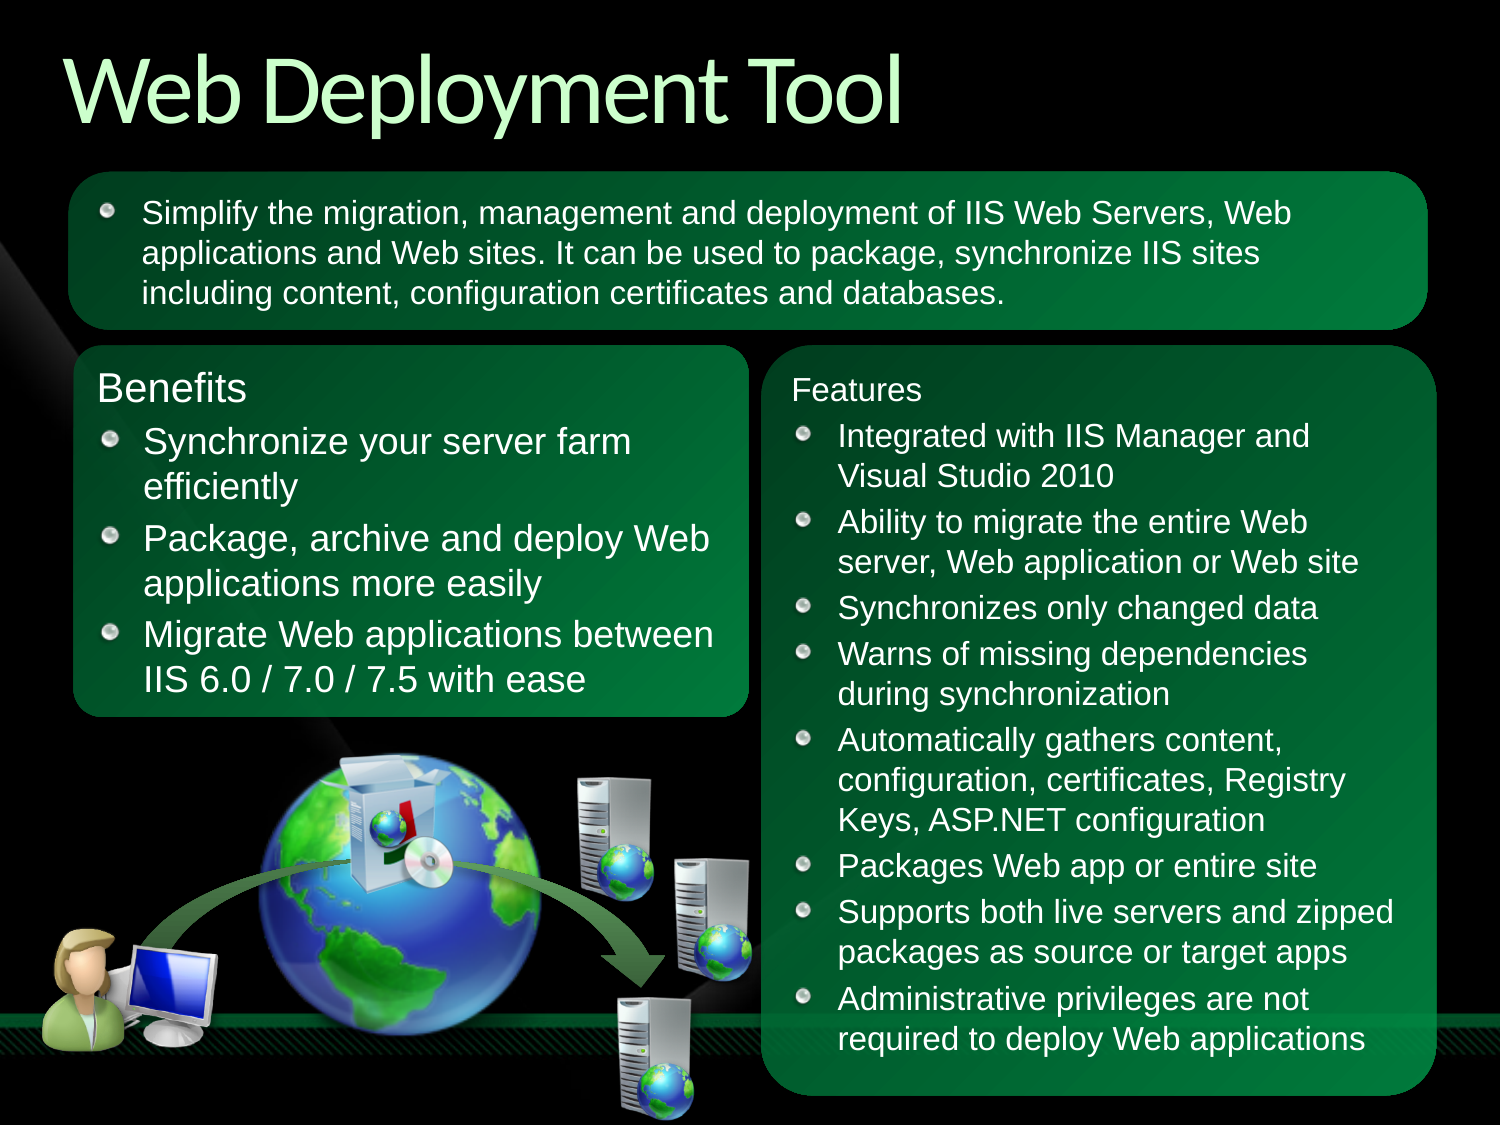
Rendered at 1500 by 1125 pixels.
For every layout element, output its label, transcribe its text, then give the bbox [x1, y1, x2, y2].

text_box Benefits Synchronize your server farm efficiently Package, archive and deploy Web applications more easily Migrate Web applications between IIS 6.0 / 7.0 / 7.5 with ease [73, 345, 749, 717]
text_box Simplify the migration, management and deployment of IIS Web Servers, Web applications and Web sites. It can be used to package, synchronize IIS sites including content, configuration certificates and databases. [68, 171, 1428, 330]
picture [0, 0, 1500, 1125]
title Web Deployment Tool [62, 37, 1438, 147]
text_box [576, 777, 666, 906]
text_box [585, 918, 666, 988]
text_box Features Integrated with IIS Manager and Visual Studio 2010 Ability to migrate the entire Web server, Web application or Web site Synchronizes only changed data Warns of missing dependencies during synchronization Automatically gathers content, configuration, certificates, Registry Keys, ASP.NET configuration Packages Web app or entire site Supports both live servers and zipped packages as source or target apps Administrative privileges are not required to deploy Web applications [761, 345, 1437, 1096]
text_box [313, 747, 466, 901]
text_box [674, 858, 764, 987]
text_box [617, 997, 707, 1125]
text_box [567, 888, 571, 908]
